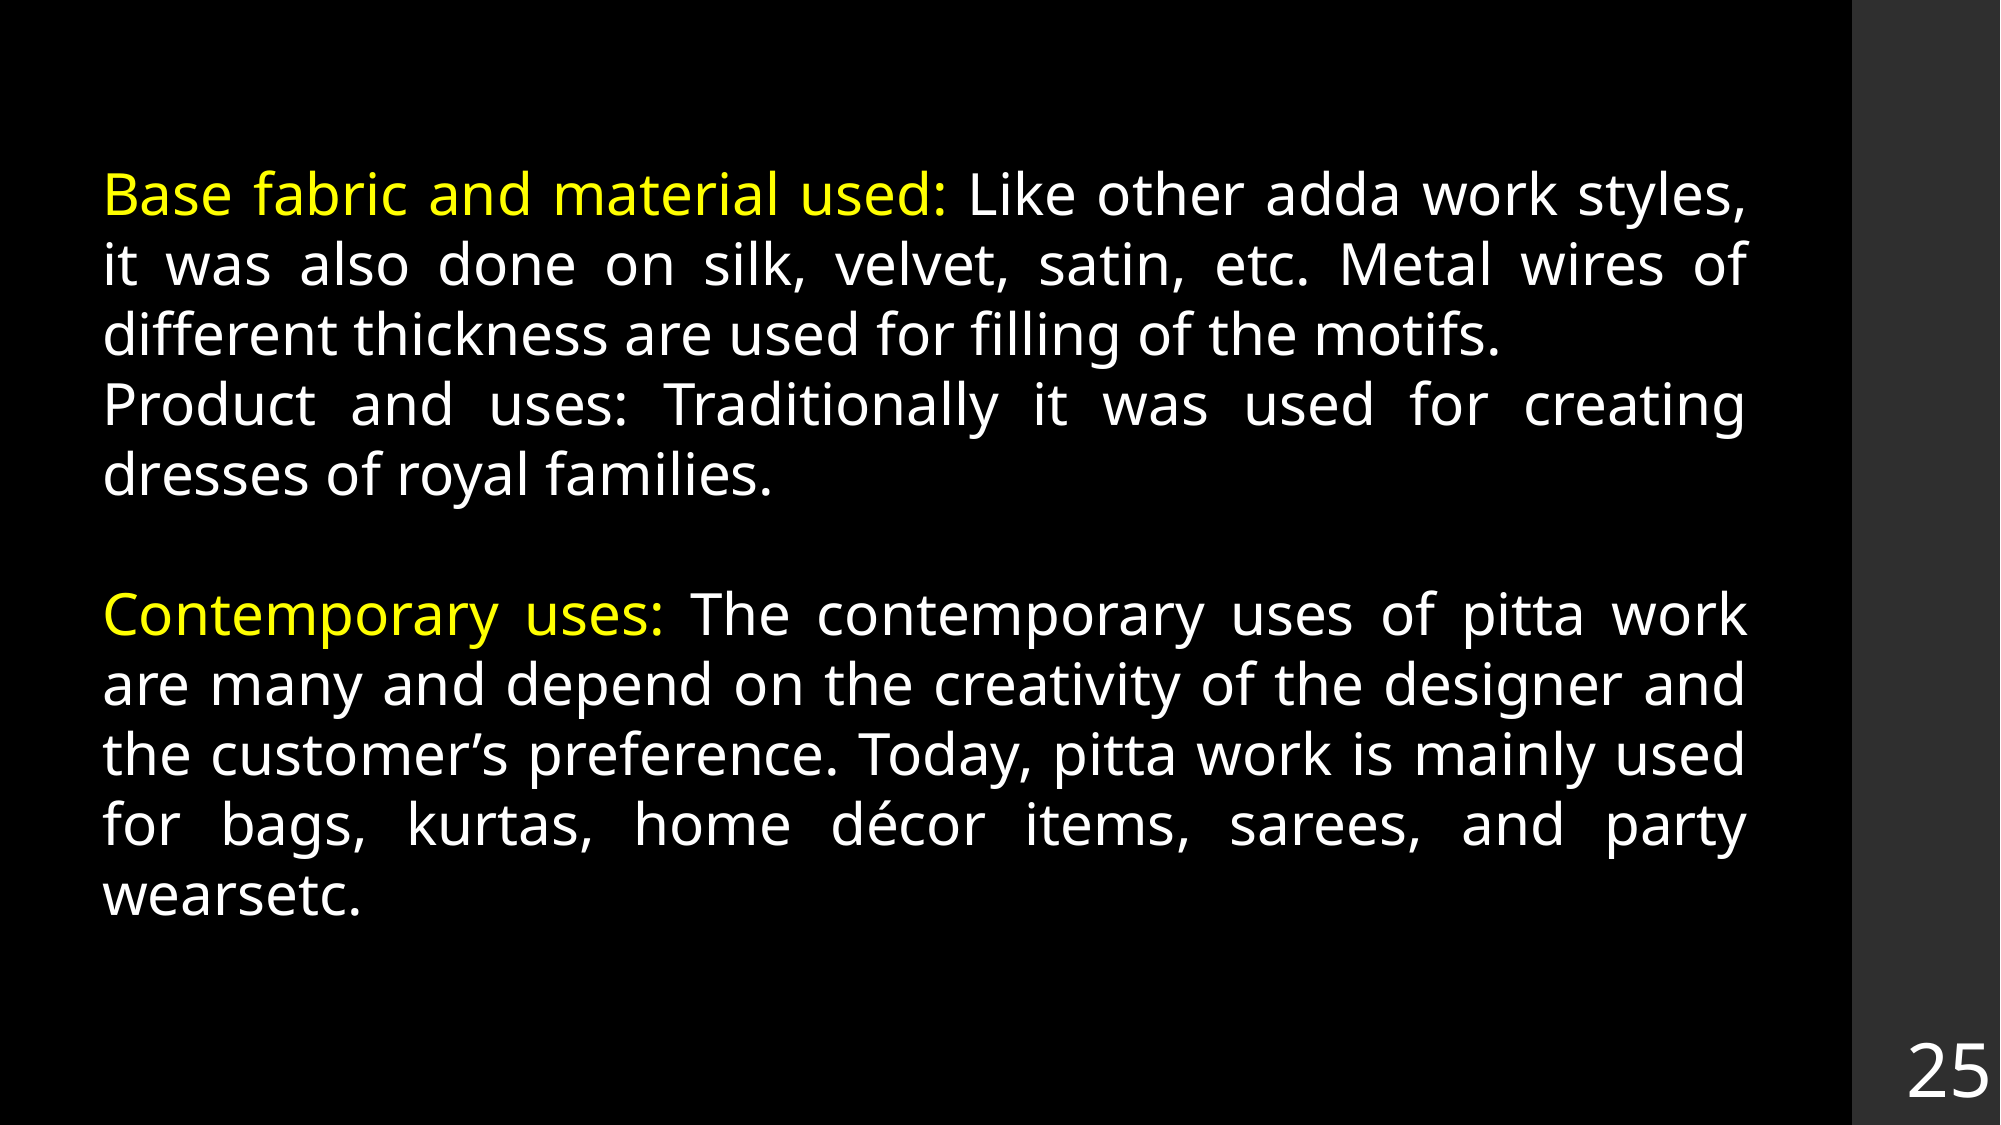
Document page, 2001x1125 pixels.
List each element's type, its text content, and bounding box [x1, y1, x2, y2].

text_box Base fabric and material used: Like other adda work styles, it was also done on silk, velvet, satin, etc. Metal wires of different thickness are used for filling of the motifs. Product and uses: Traditionally it was used for creating dresses of royal families. Contemporary uses: The contemporary uses of pitta work are many and depend on the creativity of the designer and the customer’s preference. Today, pitta work is mainly used for bags, kurtas, home décor items, sarees, and party wearsetc. [87, 149, 1763, 935]
slide_number 25 [1902, 1022, 2000, 1125]
